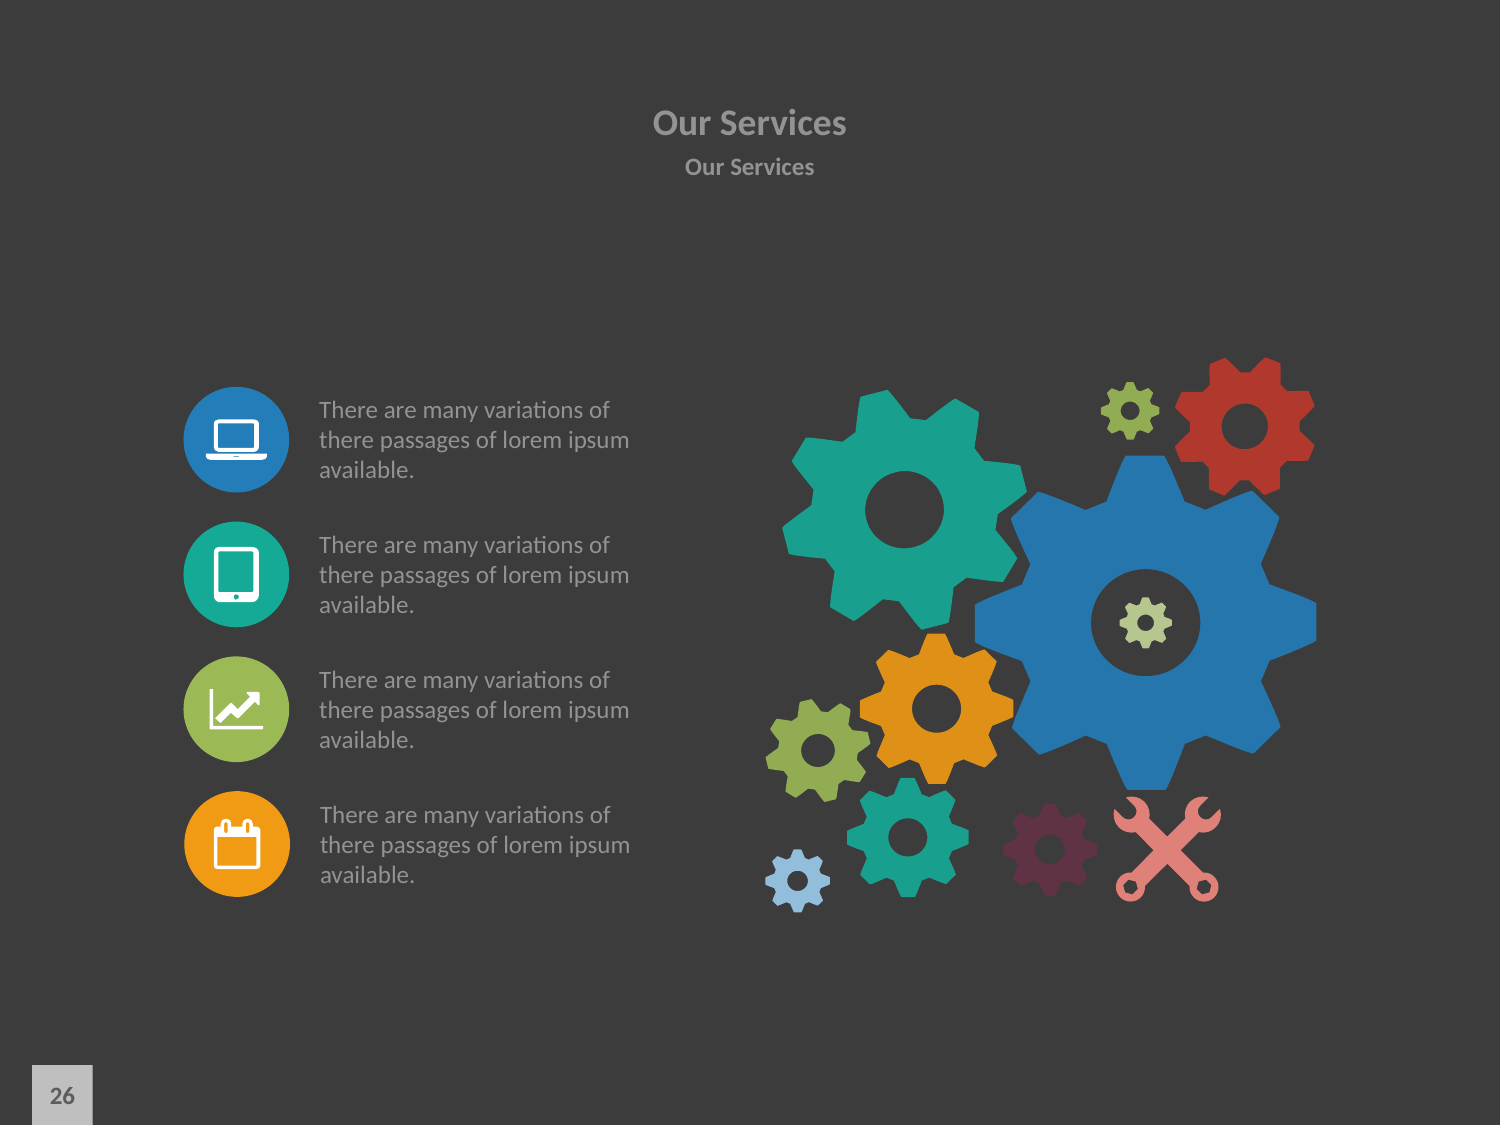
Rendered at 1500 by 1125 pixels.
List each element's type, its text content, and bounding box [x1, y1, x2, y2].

text_box [765, 849, 830, 913]
text_box There are many variations of there passages of lorem ipsum available. [304, 656, 681, 761]
text_box [1100, 382, 1160, 440]
text_box [1119, 597, 1172, 649]
text_box [859, 633, 1014, 784]
text_box There are many variations of there passages of lorem ipsum available. [304, 386, 681, 492]
text_box [213, 818, 261, 870]
text_box [181, 384, 292, 495]
text_box [182, 789, 293, 899]
text_box There are many variations of there passages of lorem ipsum available. [305, 791, 682, 896]
text_box [847, 777, 969, 898]
text_box [1113, 796, 1221, 902]
text_box [1002, 803, 1098, 896]
text_box [765, 699, 871, 802]
text_box [1174, 357, 1315, 496]
text_box [205, 453, 267, 460]
list Our Services [412, 149, 1088, 183]
text_box [213, 546, 259, 603]
text_box There are many variations of there passages of lorem ipsum available. [304, 521, 681, 627]
text_box [181, 519, 292, 630]
text_box [213, 419, 259, 452]
text_box [974, 455, 1317, 790]
title Our Services [287, 91, 1213, 150]
text_box [181, 654, 292, 765]
text_box [782, 389, 1027, 630]
text_box [209, 689, 264, 730]
